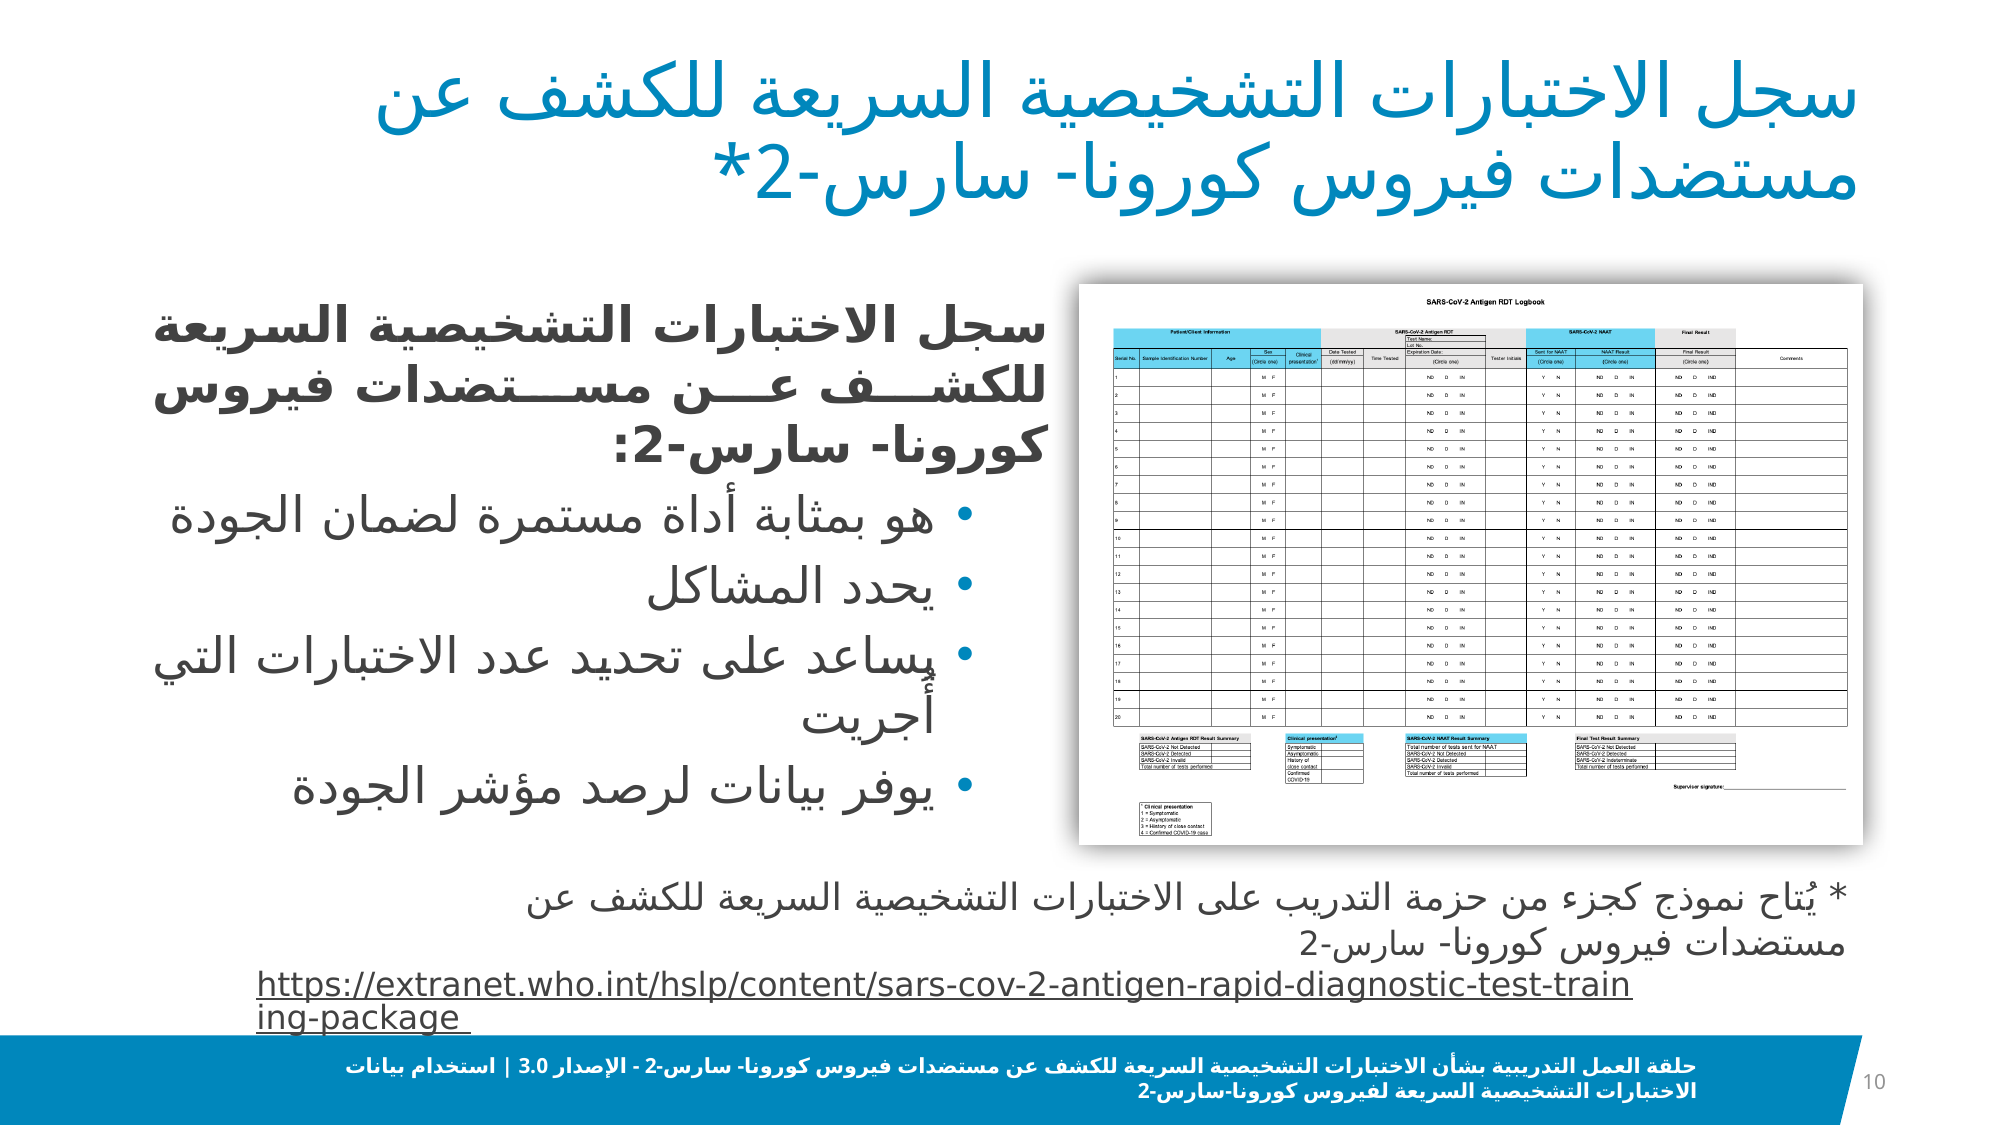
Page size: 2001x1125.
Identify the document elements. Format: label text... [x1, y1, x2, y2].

title سجل الاختبارات التشخيصية السريعة للكشف عن مستضدات فيروس كورونا- سارس-2* [137, 59, 1863, 215]
text_box * يُتاح نموذج كجزء من حزمة التدريب على الاختبارات التشخيصية السريعة للكشف عن مستضدات فيروس كورونا- سارس-2 https://extranet.who.int/hslp/content/sars-cov-2-antigen-rapid-diagnostic-test-training-package [446, 865, 1863, 1011]
picture [1079, 284, 1863, 845]
list سجل الاختبارات التشخيصية السريعة للكشف عن مستضدات فيروس كورونا- سارس-2: هو بمثابة أداة مستمرة لضمان الجودة يحدد المشاكل يساعد على تحديد عدد الاختبارات التي أُجريت يوفر بيانات لرصد مؤشر الجودة [137, 284, 1064, 1014]
slide_number 10 [1862, 1035, 1947, 1125]
footer حلقة العمل التدريبية بشأن الاختبارات التشخيصية السريعة للكشف عن مستضدات فيروس كورونا- سارس-2 - الإصدار 3.0 | استخدام بيانات الاختبارات التشخيصية السريعة لفيروس كورونا-سارس-2 [302, 1036, 1698, 1119]
